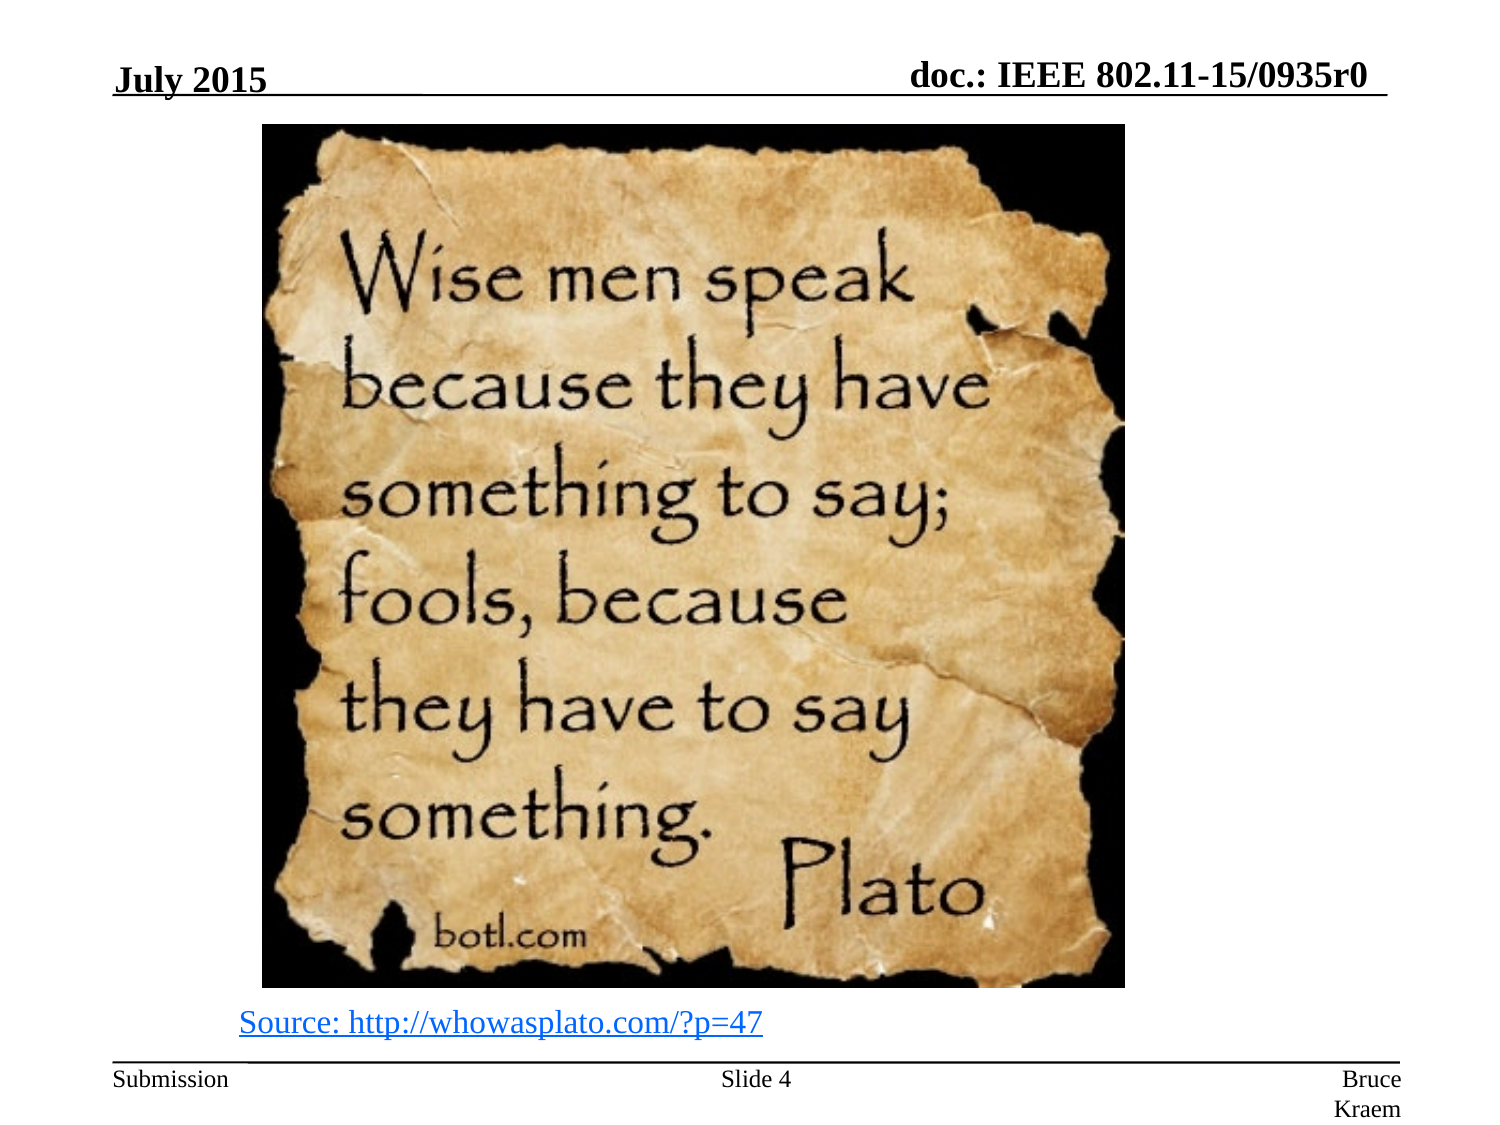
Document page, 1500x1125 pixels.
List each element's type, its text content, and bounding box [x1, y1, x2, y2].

slide_number Slide 4 [712, 1062, 800, 1093]
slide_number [114, 54, 335, 100]
text_box Source: http://whowasplato.com/?p=47 [224, 992, 1175, 1047]
footer Bruce Kraemer, Marvell [1325, 1062, 1402, 1093]
picture [262, 124, 1126, 988]
